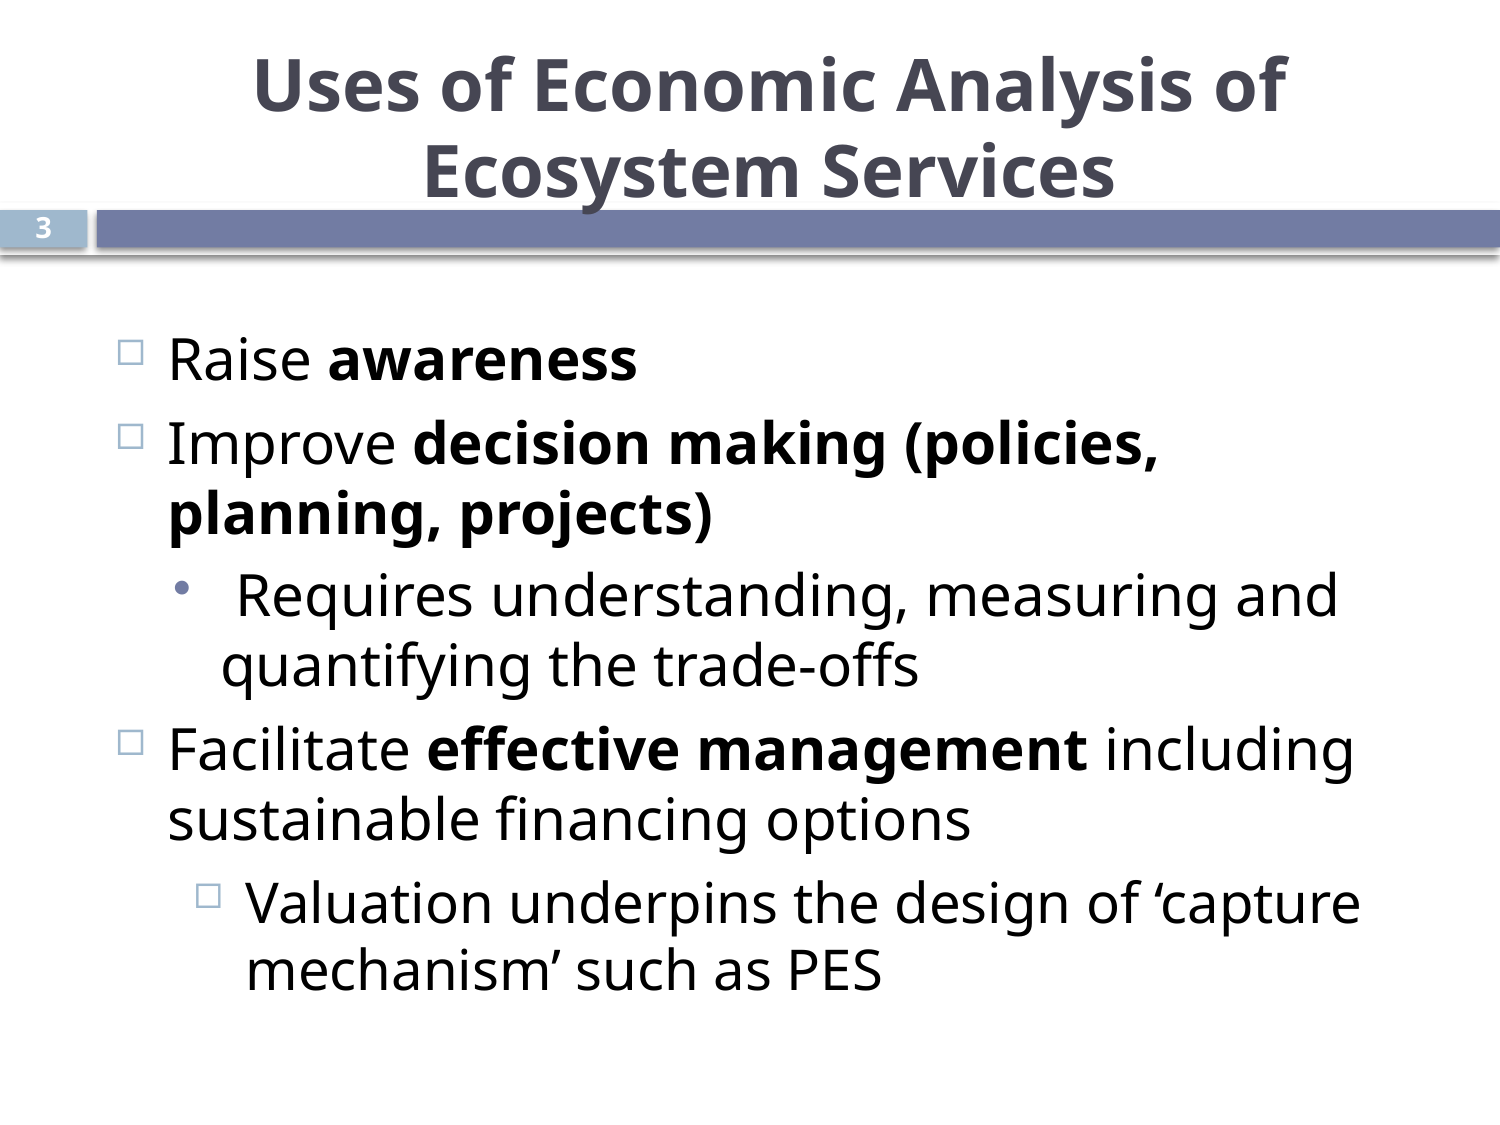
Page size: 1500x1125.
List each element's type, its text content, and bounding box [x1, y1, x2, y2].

list Raise awareness Improve decision making (policies, planning, projects) Requires understanding, measuring and quantifying the trade-offs Facilitate effective management including sustainable financing options Valuation underpins the design of ‘capture mechanism’ such as PES [100, 314, 1438, 1035]
title Uses of Economic Analysis of Ecosystem Services [100, 30, 1438, 220]
slide_number 3 [0, 208, 88, 249]
